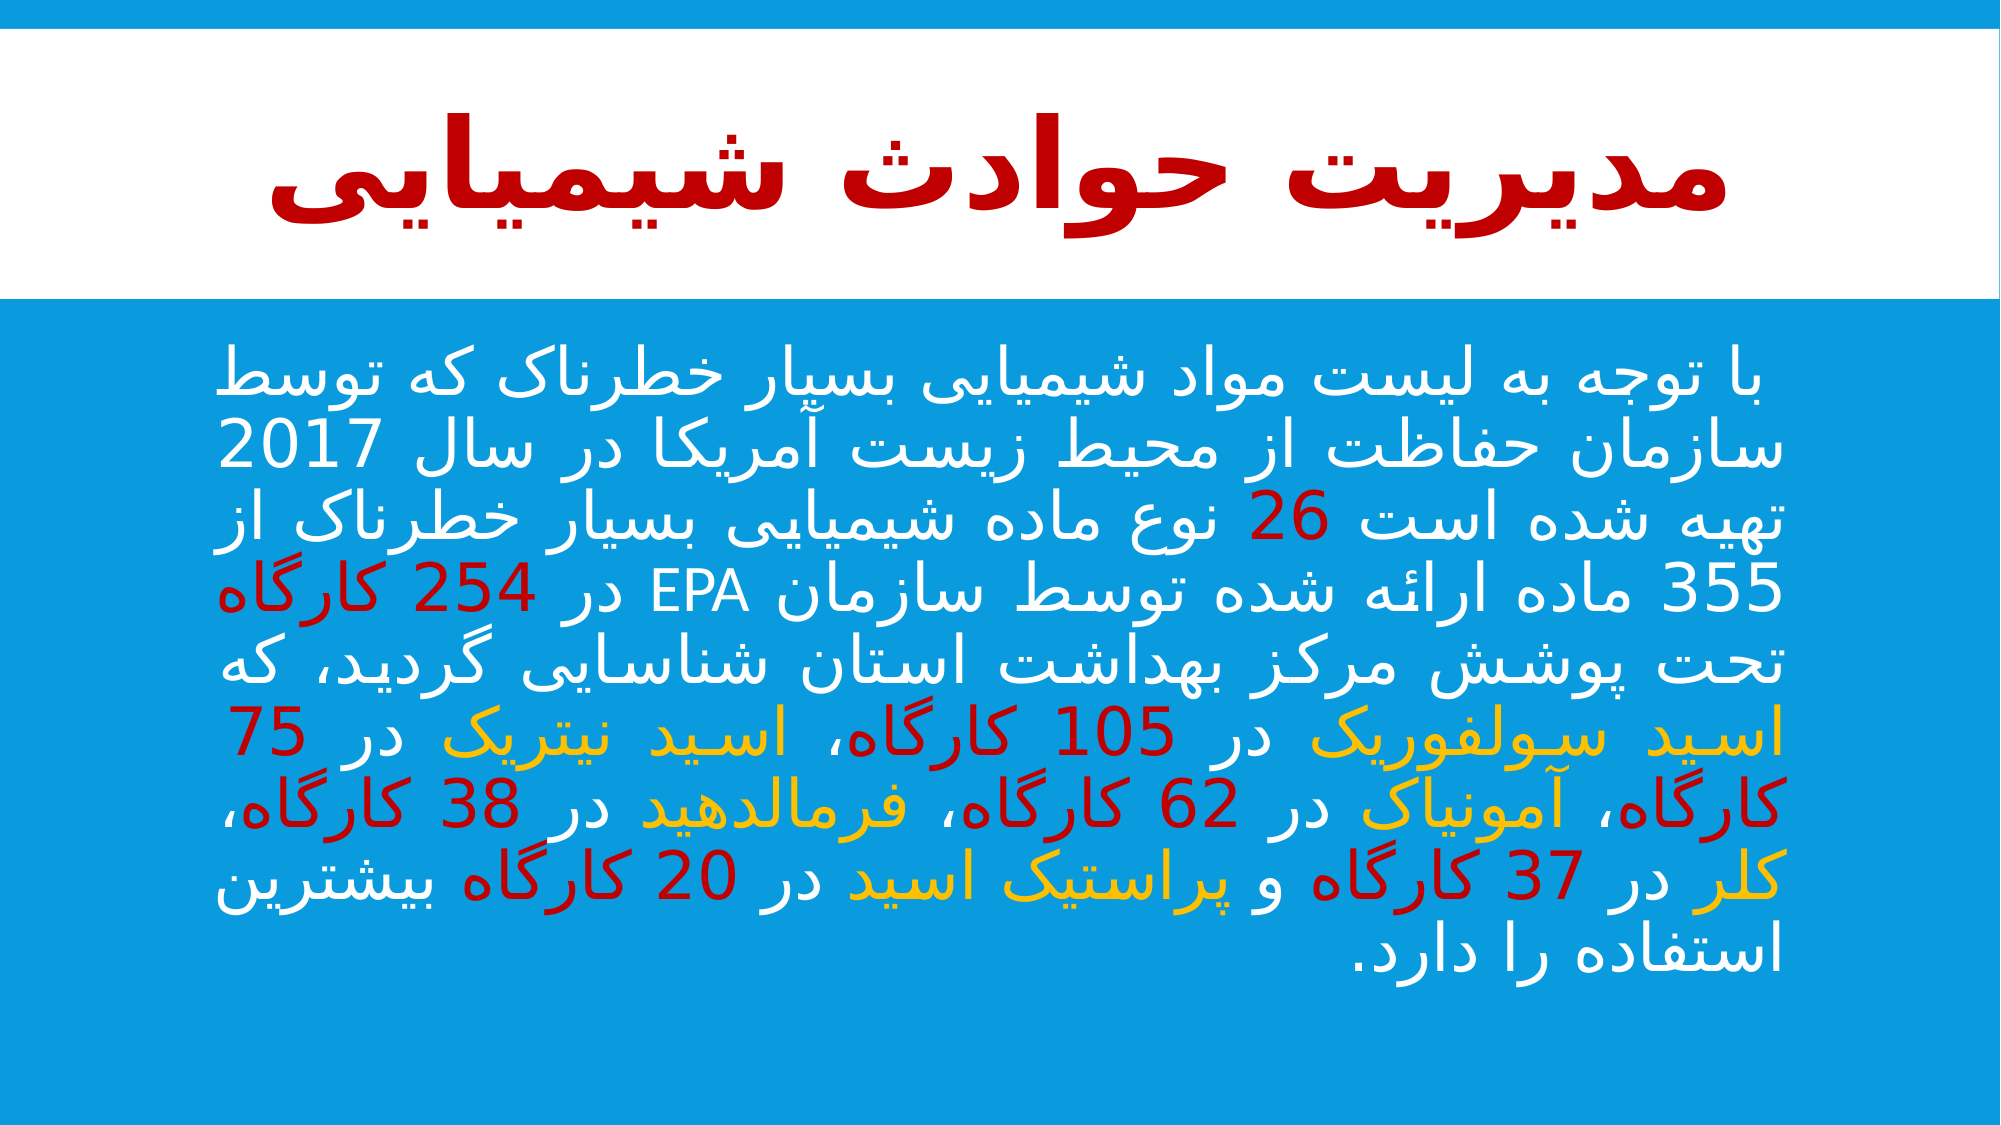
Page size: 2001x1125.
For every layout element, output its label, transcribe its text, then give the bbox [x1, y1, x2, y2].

list با توجه به لیست مواد شیمیایی بسیار خطرناک که توسط سازمان حفاظت از محیط زیست آمریکا در سال 2017 تهیه شده است 26 نوع ماده شیمیایی بسیار خطرناک از 355 ماده ارائه شده توسط سازمان EPA در 254 کارگاه تحت پوشش مرکز بهداشت استان شناسایی گردید، که اسید سولفوریک در 105 کارگاه، اسید نیتریک در 75 کارگاه، آمونیاک در 62 کارگاه، فرمالدهید در 38 کارگاه، کلر در 37 کارگاه و پراستیک اسید در 20 کارگاه بیشترین استفاده را دارد. [197, 329, 1803, 1093]
title مدیریت حوادث شیمیایی [197, 46, 1803, 295]
